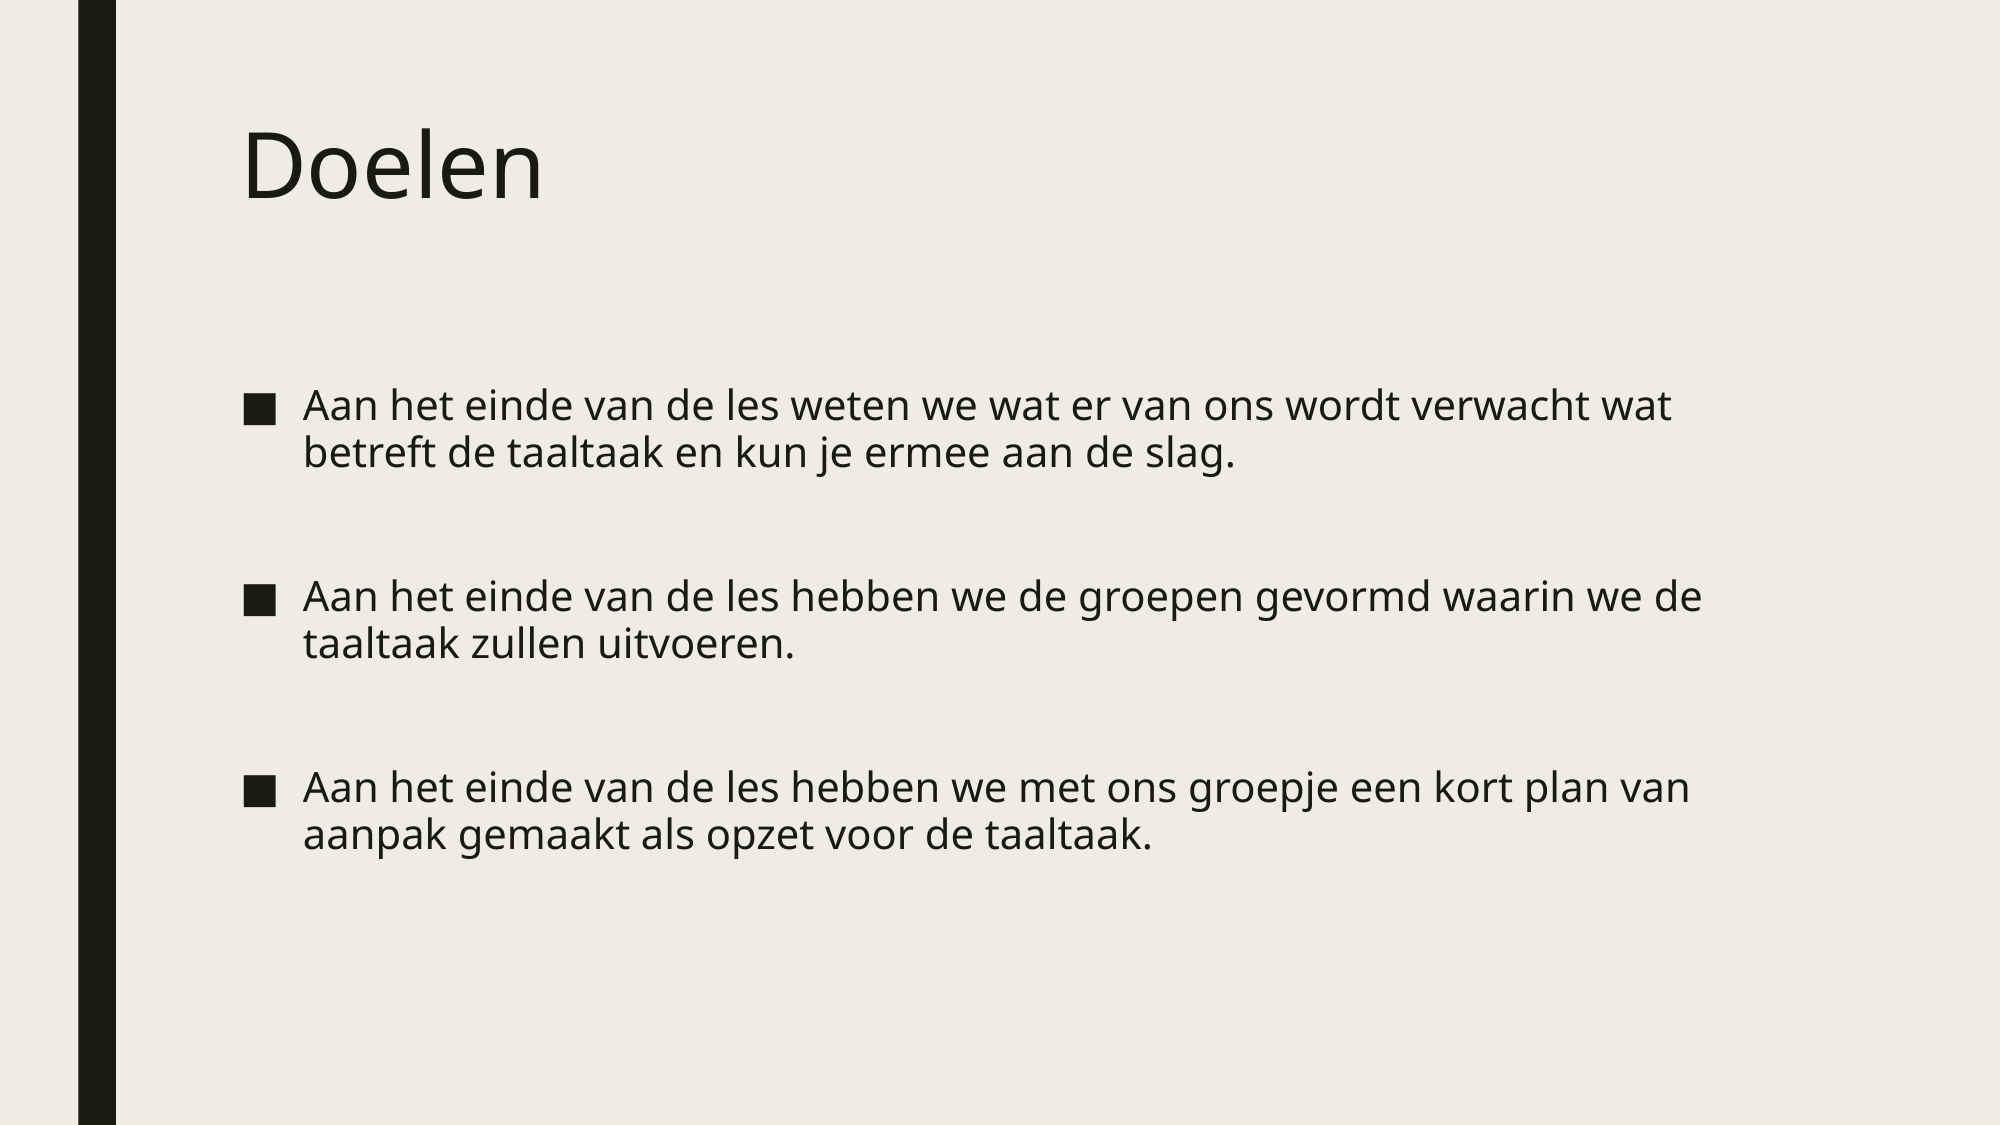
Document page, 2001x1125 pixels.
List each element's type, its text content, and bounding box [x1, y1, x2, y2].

title Doelen [225, 112, 1800, 357]
list Aan het einde van de les weten we wat er van ons wordt verwacht wat betreft de taaltaak en kun je ermee aan de slag. Aan het einde van de les hebben we de groepen gevormd waarin we de taaltaak zullen uitvoeren. Aan het einde van de les hebben we met ons groepje een kort plan van aanpak gemaakt als opzet voor de taaltaak. [225, 375, 1800, 963]
